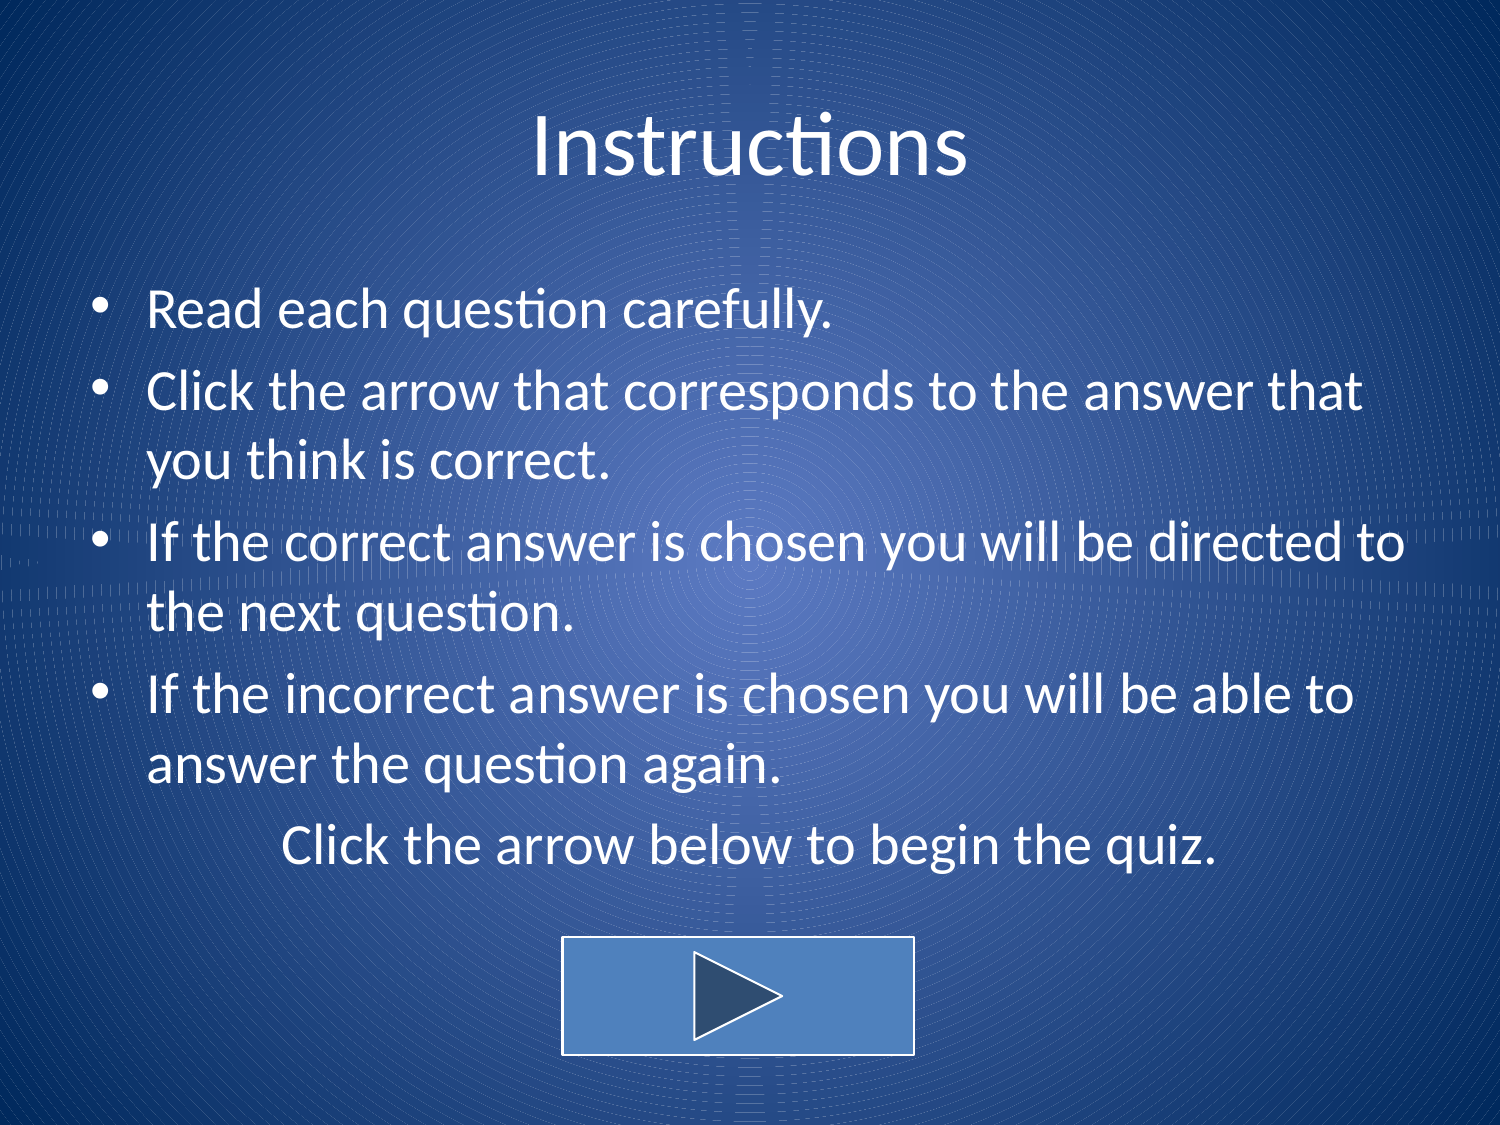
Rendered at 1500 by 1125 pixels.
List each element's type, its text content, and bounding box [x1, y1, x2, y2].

list Read each question carefully. Click the arrow that corresponds to the answer that you think is correct. If the correct answer is chosen you will be directed to the next question. If the incorrect answer is chosen you will be able to answer the question again. Click the arrow below to begin the quiz. [75, 262, 1425, 1005]
title Instructions [75, 45, 1425, 233]
text_box [562, 937, 915, 1055]
